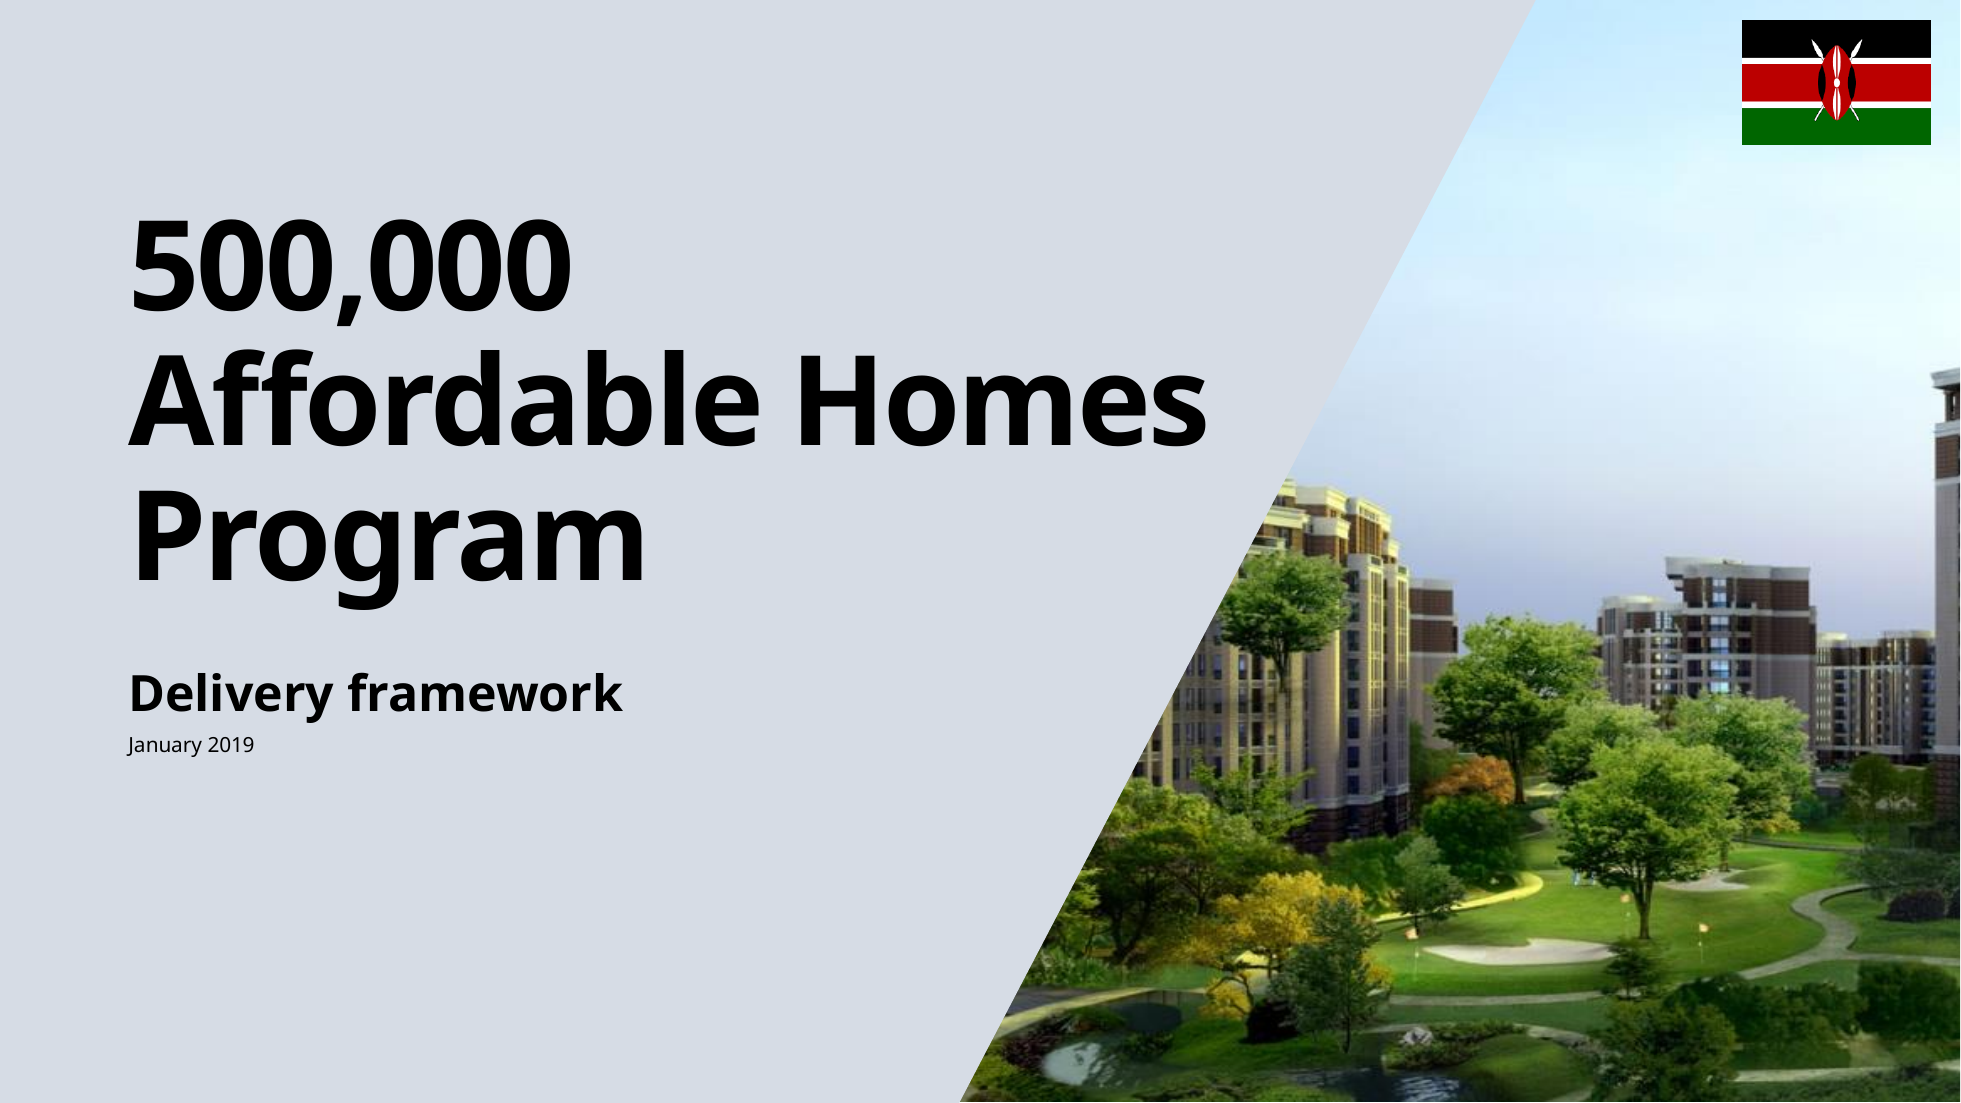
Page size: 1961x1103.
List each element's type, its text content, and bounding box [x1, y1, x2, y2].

picture [961, 0, 1961, 1102]
title 500,000 Affordable Homes Program [113, 487, 1248, 616]
subtitle Delivery framework January 2019 [113, 660, 1079, 871]
